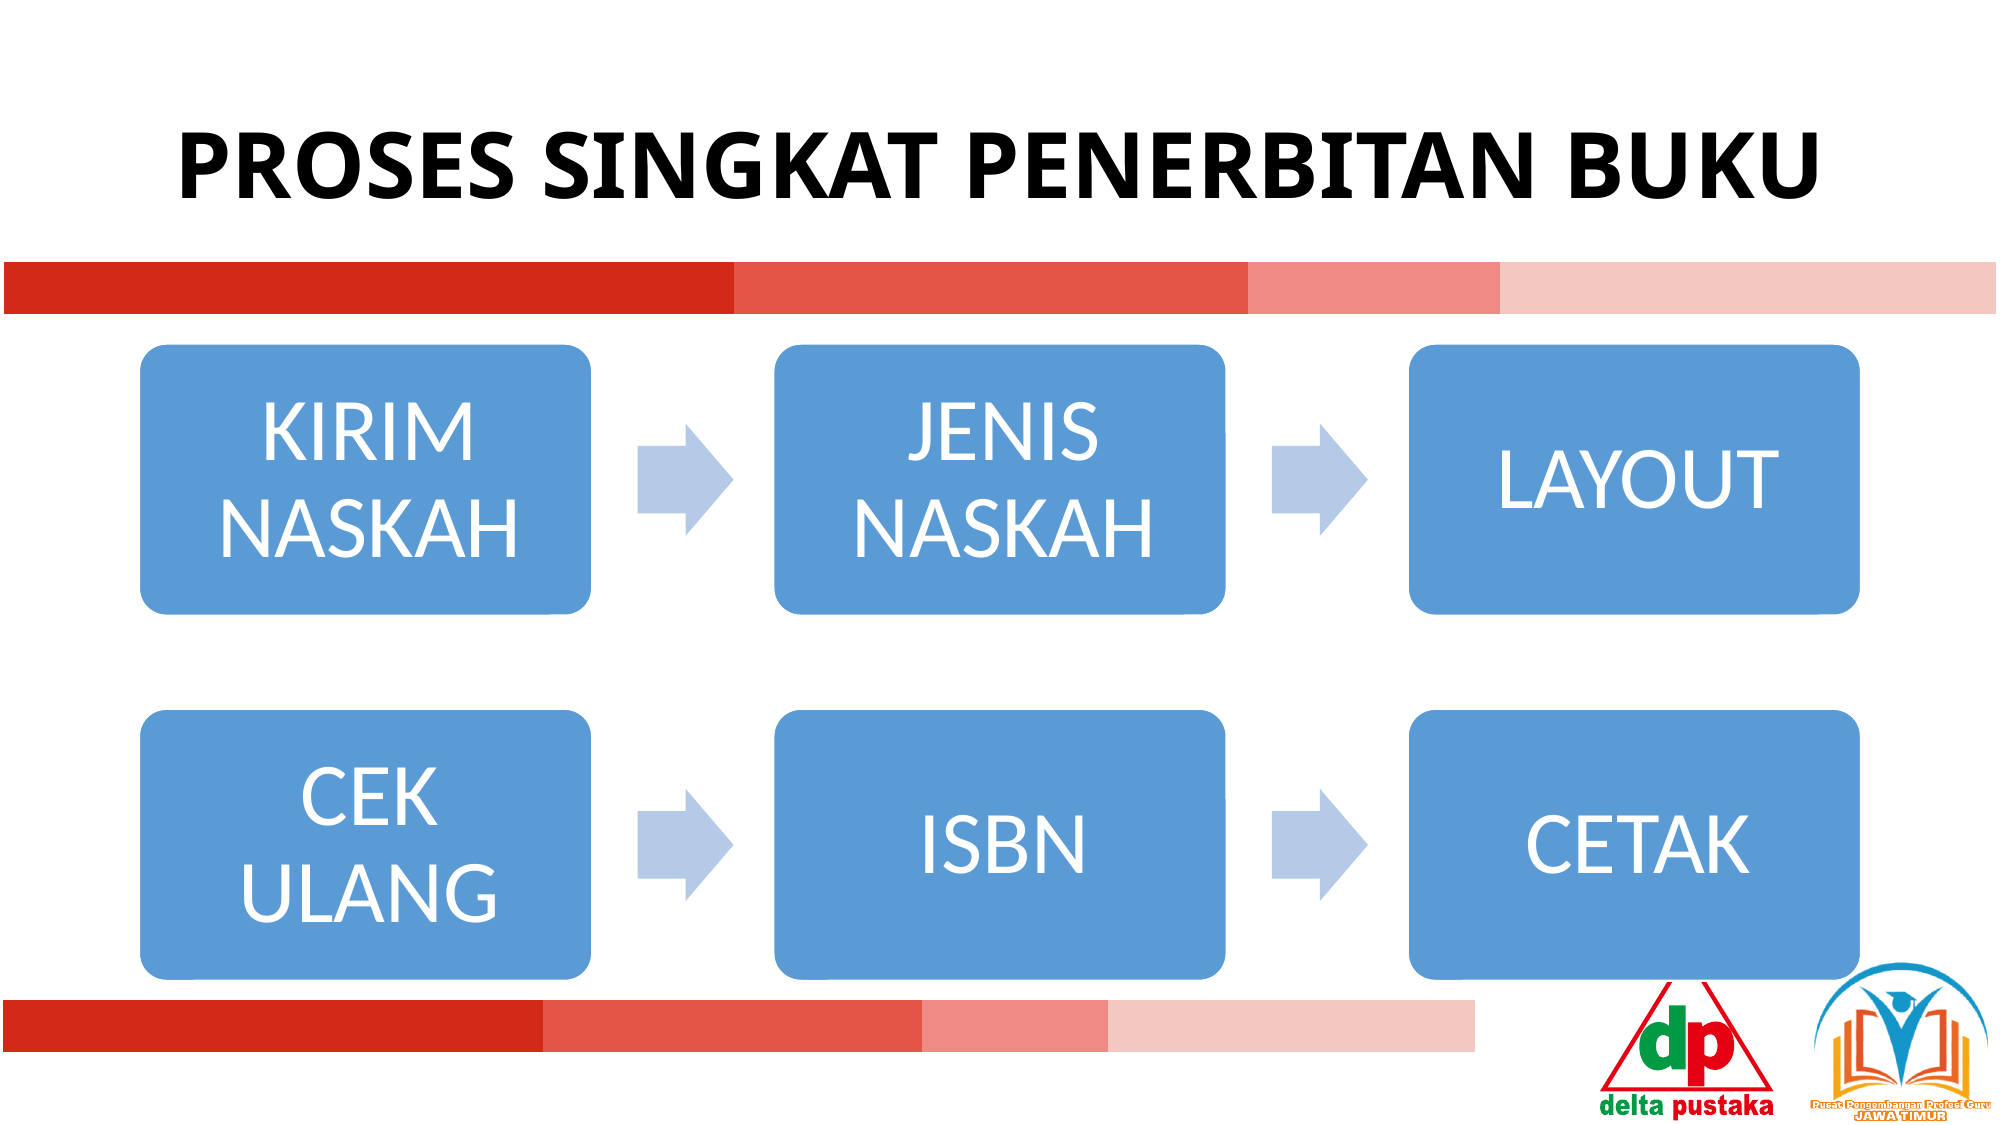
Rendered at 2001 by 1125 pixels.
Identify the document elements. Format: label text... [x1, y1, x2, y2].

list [137, 317, 1863, 643]
title PROSES SINGKAT PENERBITAN BUKU [137, 59, 1863, 259]
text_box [137, 682, 1863, 1008]
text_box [0, 259, 2000, 317]
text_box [0, 937, 2000, 1125]
